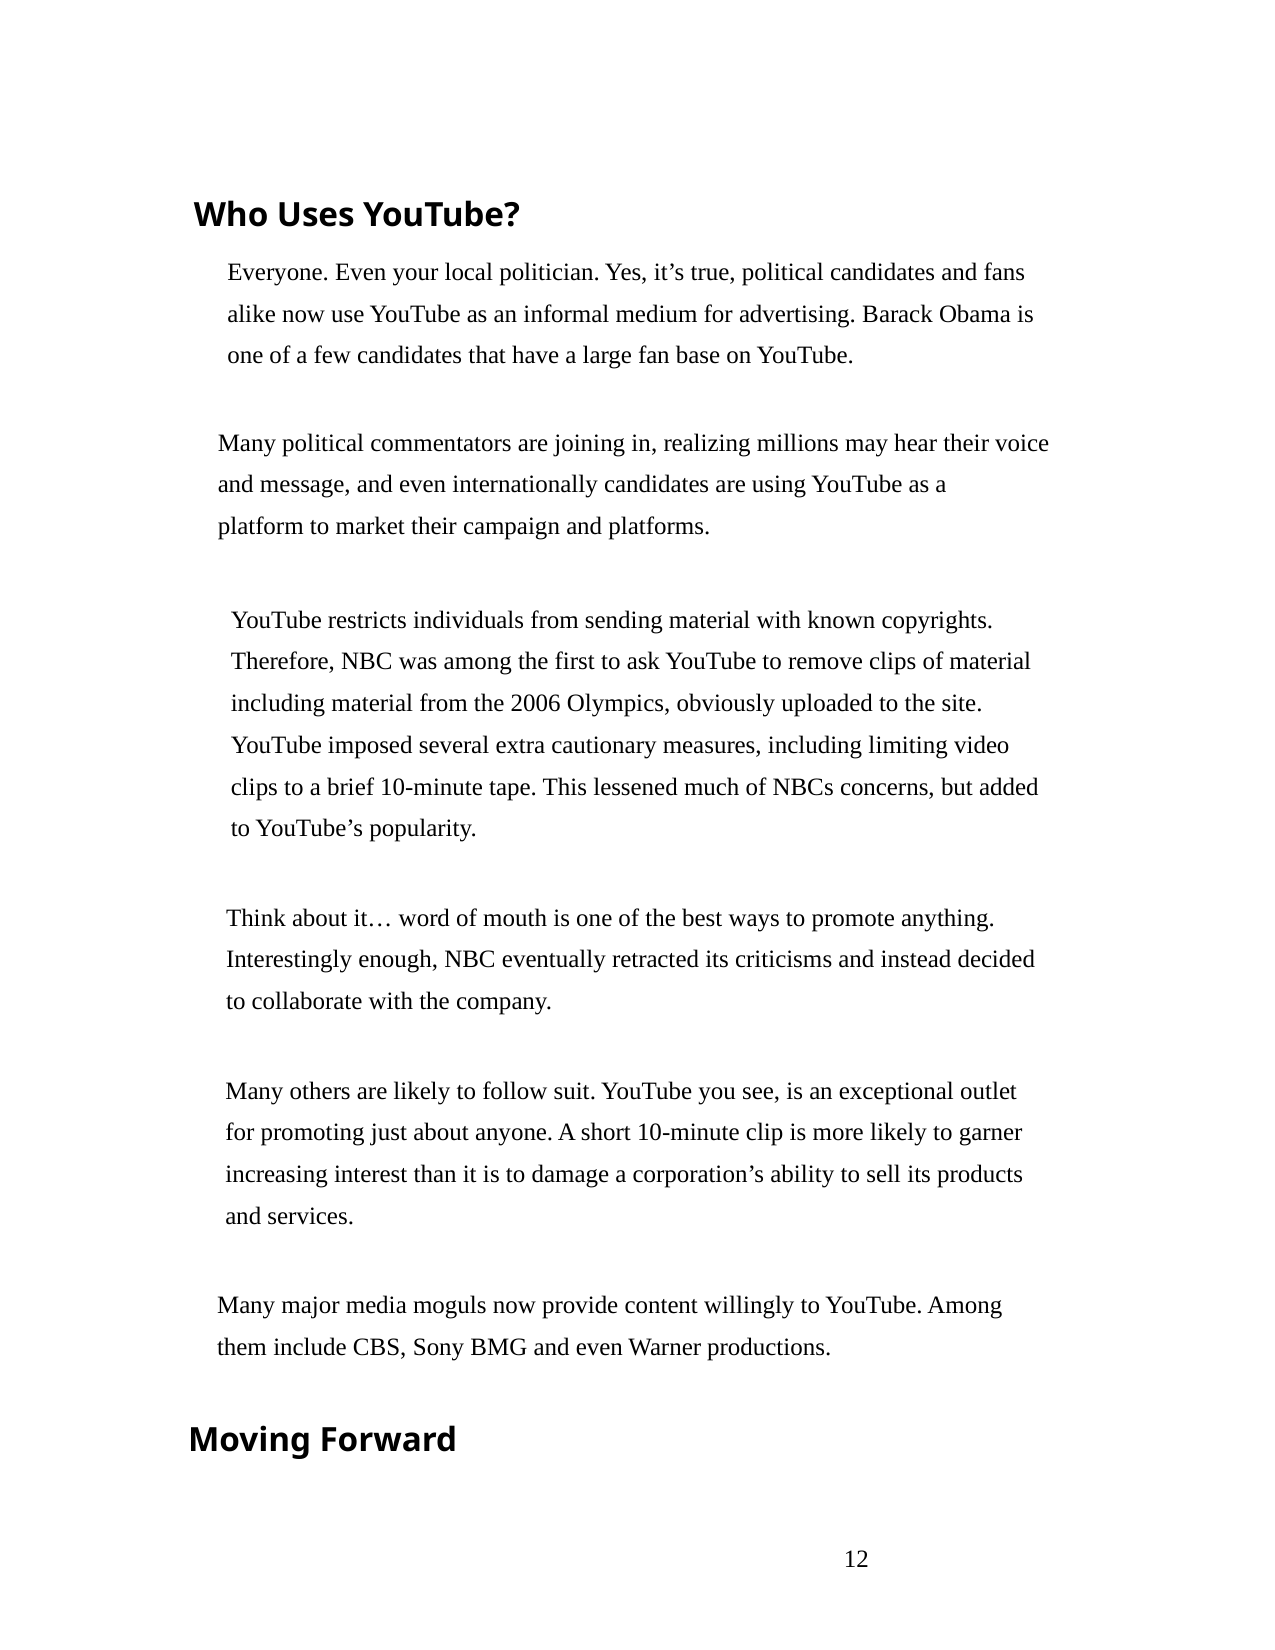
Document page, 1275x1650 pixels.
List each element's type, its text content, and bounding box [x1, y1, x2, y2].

text_box Who Uses YouTube? [194, 191, 521, 241]
text_box Moving Forward [188, 1416, 458, 1466]
text_box YouTube restricts individuals from sending material with known copyrights. Therefore, NBC was among the first to ask YouTube to remove clips of material including material from the 2006 Olympics, obviously uploaded to the site. YouTube imposed several extra cautionary measures, including limiting video clips to a brief 10-minute tape. This lessened much of NBCs concerns, but added to YouTube’s popularity. [230, 610, 1040, 850]
text_box Many others are likely to follow suit. YouTube you see, is an exceptional outlet for promoting just about anyone. A short 10-minute clip is more likely to garner increasing interest than it is to damage a corporation’s ability to sell its products and services. [225, 1081, 1025, 1237]
text_box Many political commentators are joining in, realizing millions may hear their voice and message, and even internationally candidates are using YouTube as a platform to market their campaign and platforms. [217, 433, 1051, 547]
text_box Everyone. Even your local politician. Yes, it’s true, political candidates and fans alike now use YouTube as an informal medium for advertising. Barack Obama is one of a few candidates that have a large fan base on YouTube. [227, 262, 1036, 377]
text_box 12 [843, 1552, 869, 1581]
text_box Many major media moguls now provide content willingly to YouTube. Among them include CBS, Sony BMG and even Warner productions. [217, 1295, 1004, 1368]
text_box Think about it… word of mouth is one of the best ways to promote anything. Interestingly enough, NBC eventually retracted its criticisms and instead decided to collaborate with the company. [226, 908, 1037, 1022]
